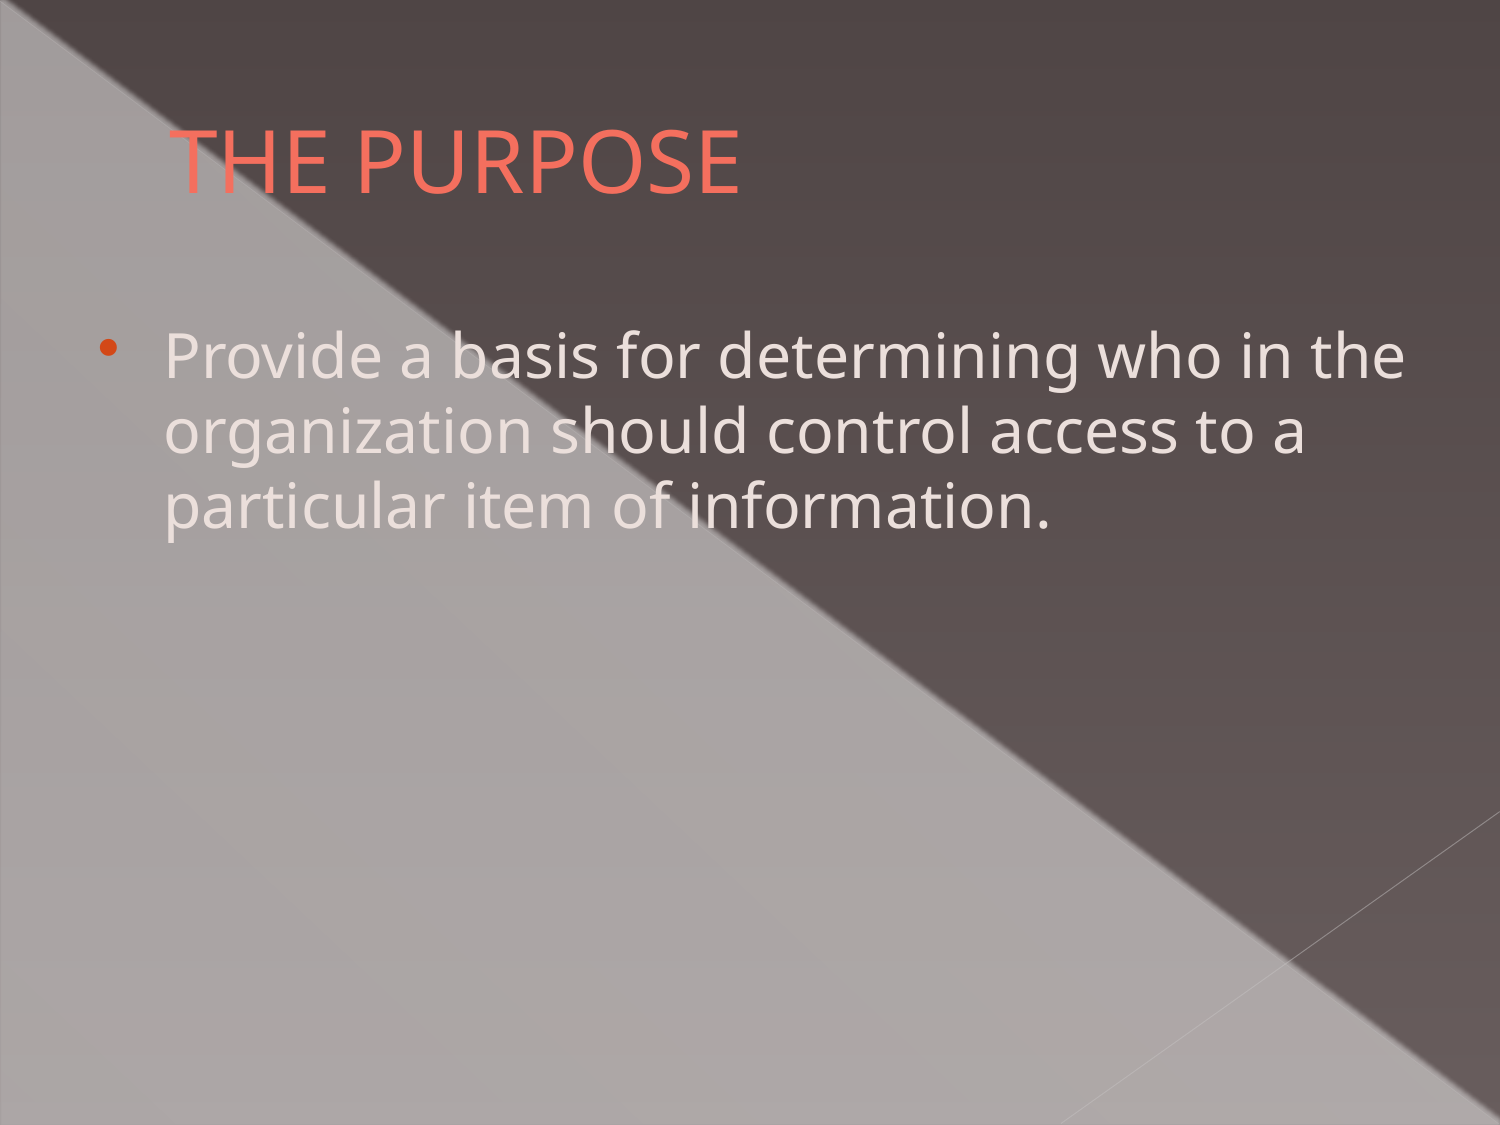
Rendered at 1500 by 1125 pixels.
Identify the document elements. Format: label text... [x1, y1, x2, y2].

title THE PURPOSE [75, 43, 1425, 274]
list Provide a basis for determining who in the organization should control access to a particular item of information. [75, 308, 1425, 1059]
